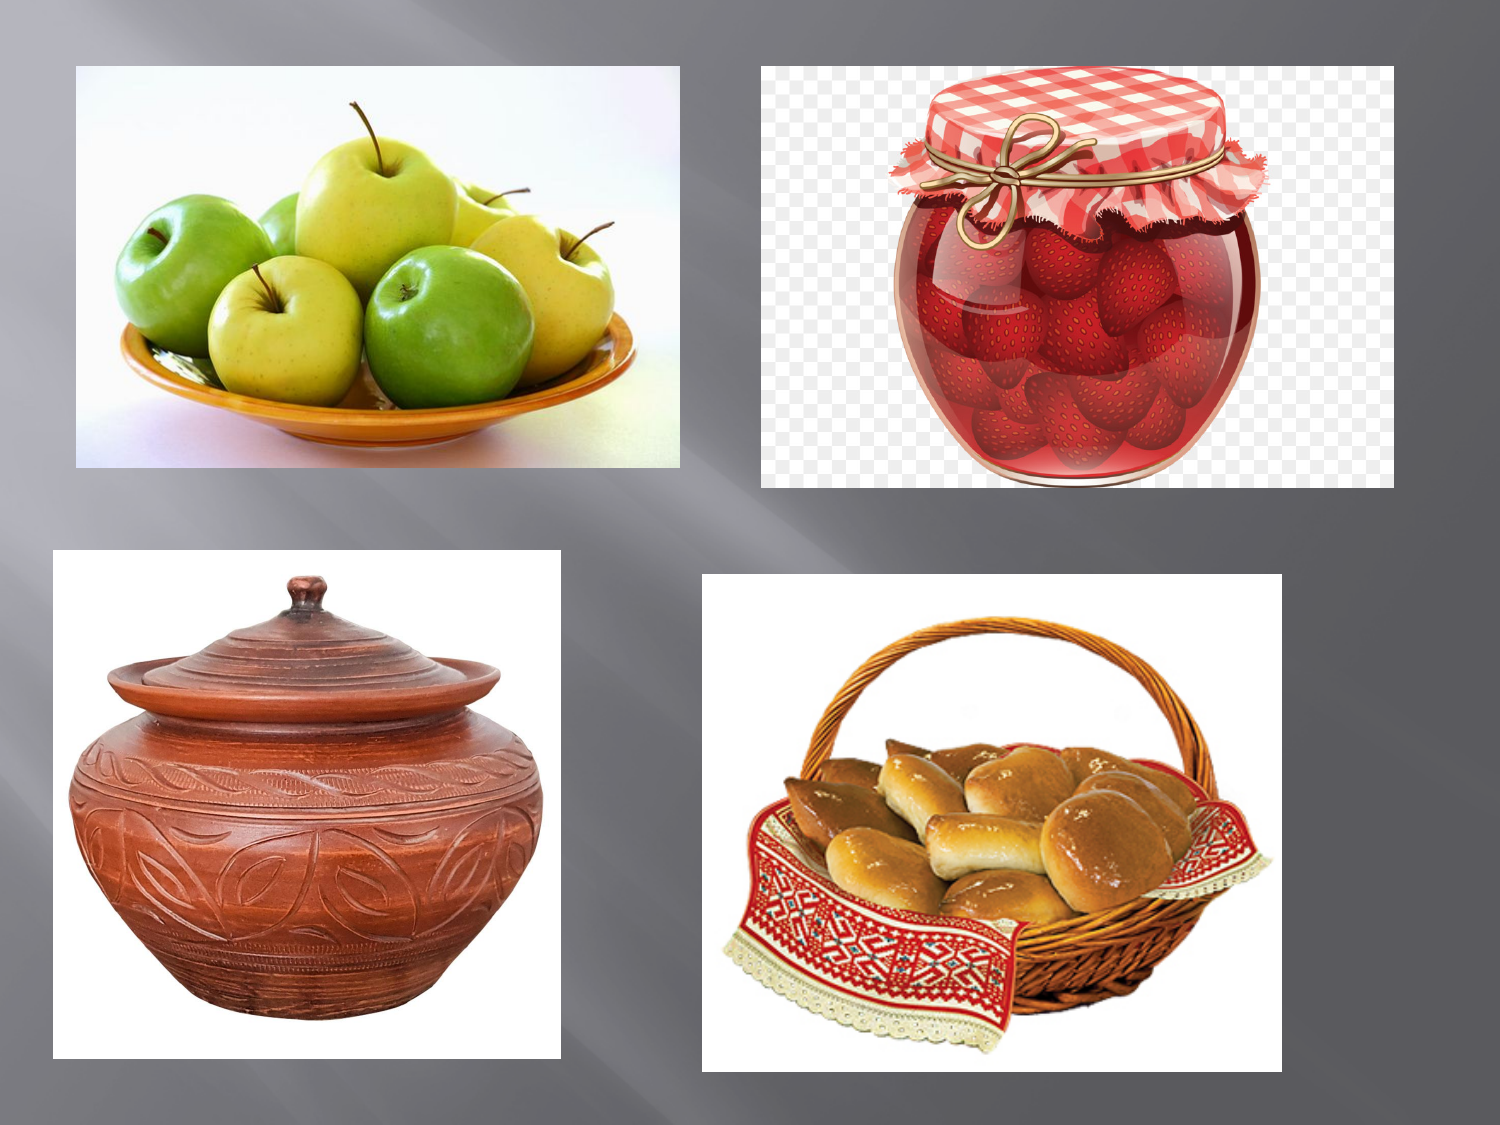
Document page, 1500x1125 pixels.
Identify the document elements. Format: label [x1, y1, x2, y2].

picture [52, 550, 562, 1059]
picture [702, 574, 1282, 1072]
picture [761, 66, 1394, 488]
picture [76, 66, 680, 469]
